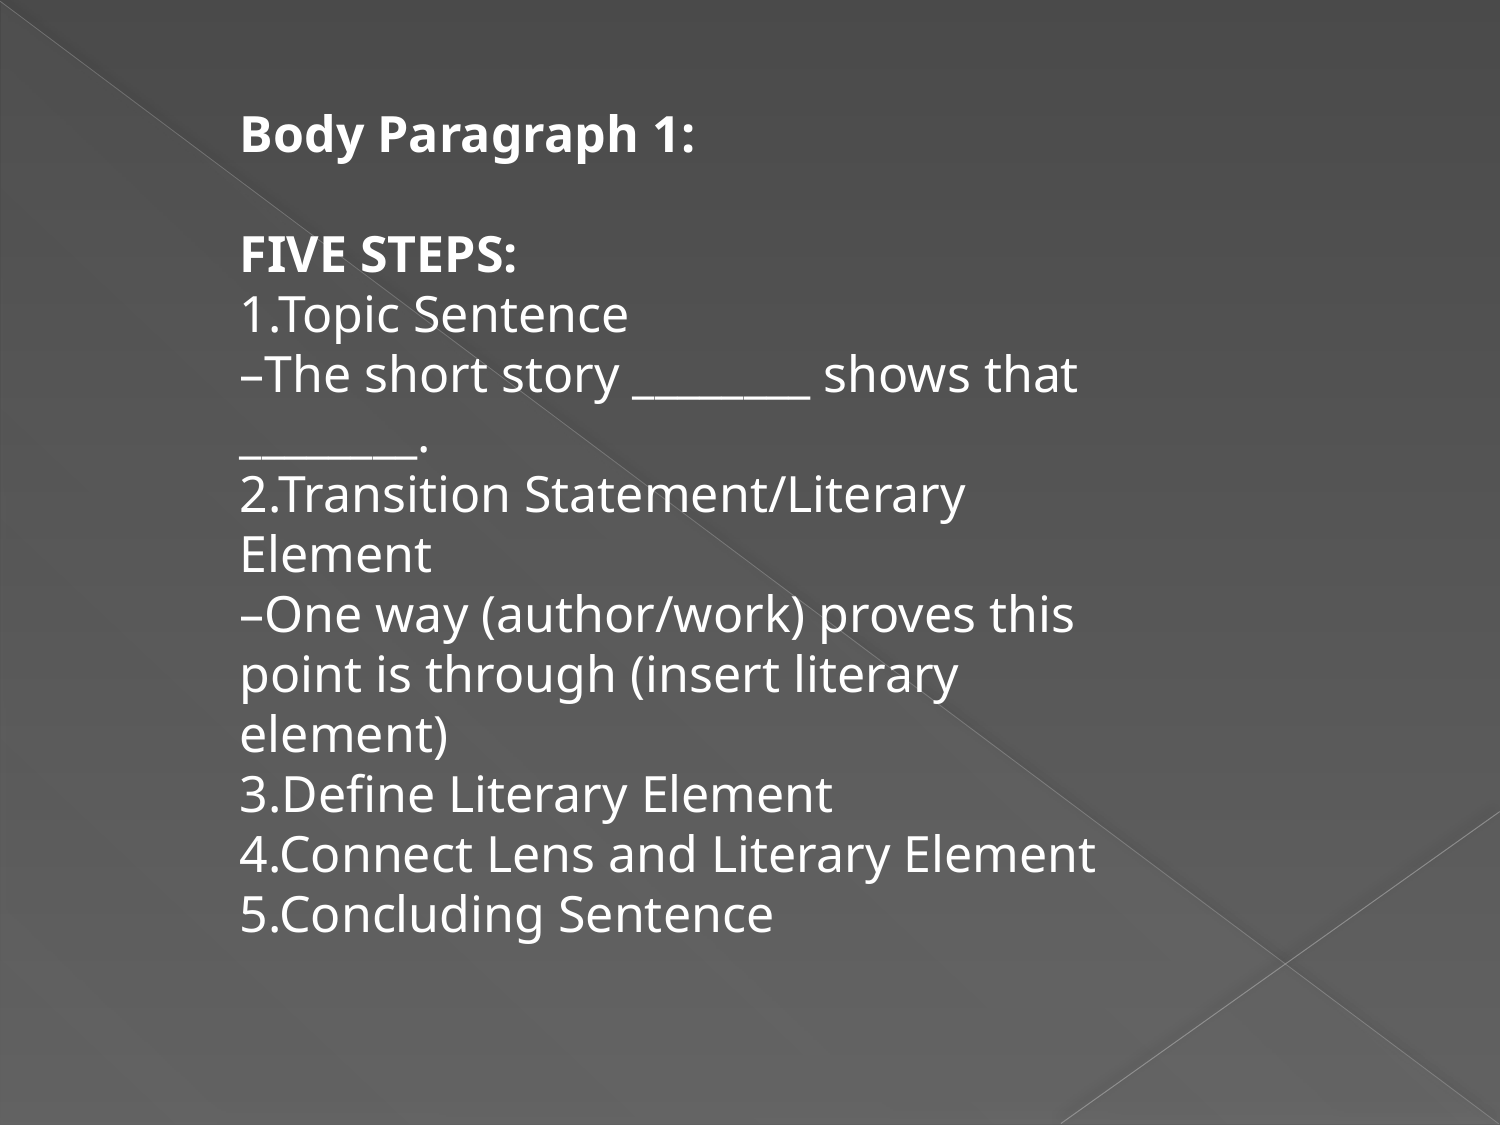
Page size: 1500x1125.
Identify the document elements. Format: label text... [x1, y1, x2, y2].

text_box Body Paragraph 1: FIVE STEPS: 1.Topic Sentence –The short story ________ shows that ________. 2.Transition Statement/Literary Element –One way (author/work) proves this point is through (insert literary element) 3.Define Literary Element 4.Connect Lens and Literary Element 5.Concluding Sentence [224, 49, 1125, 950]
